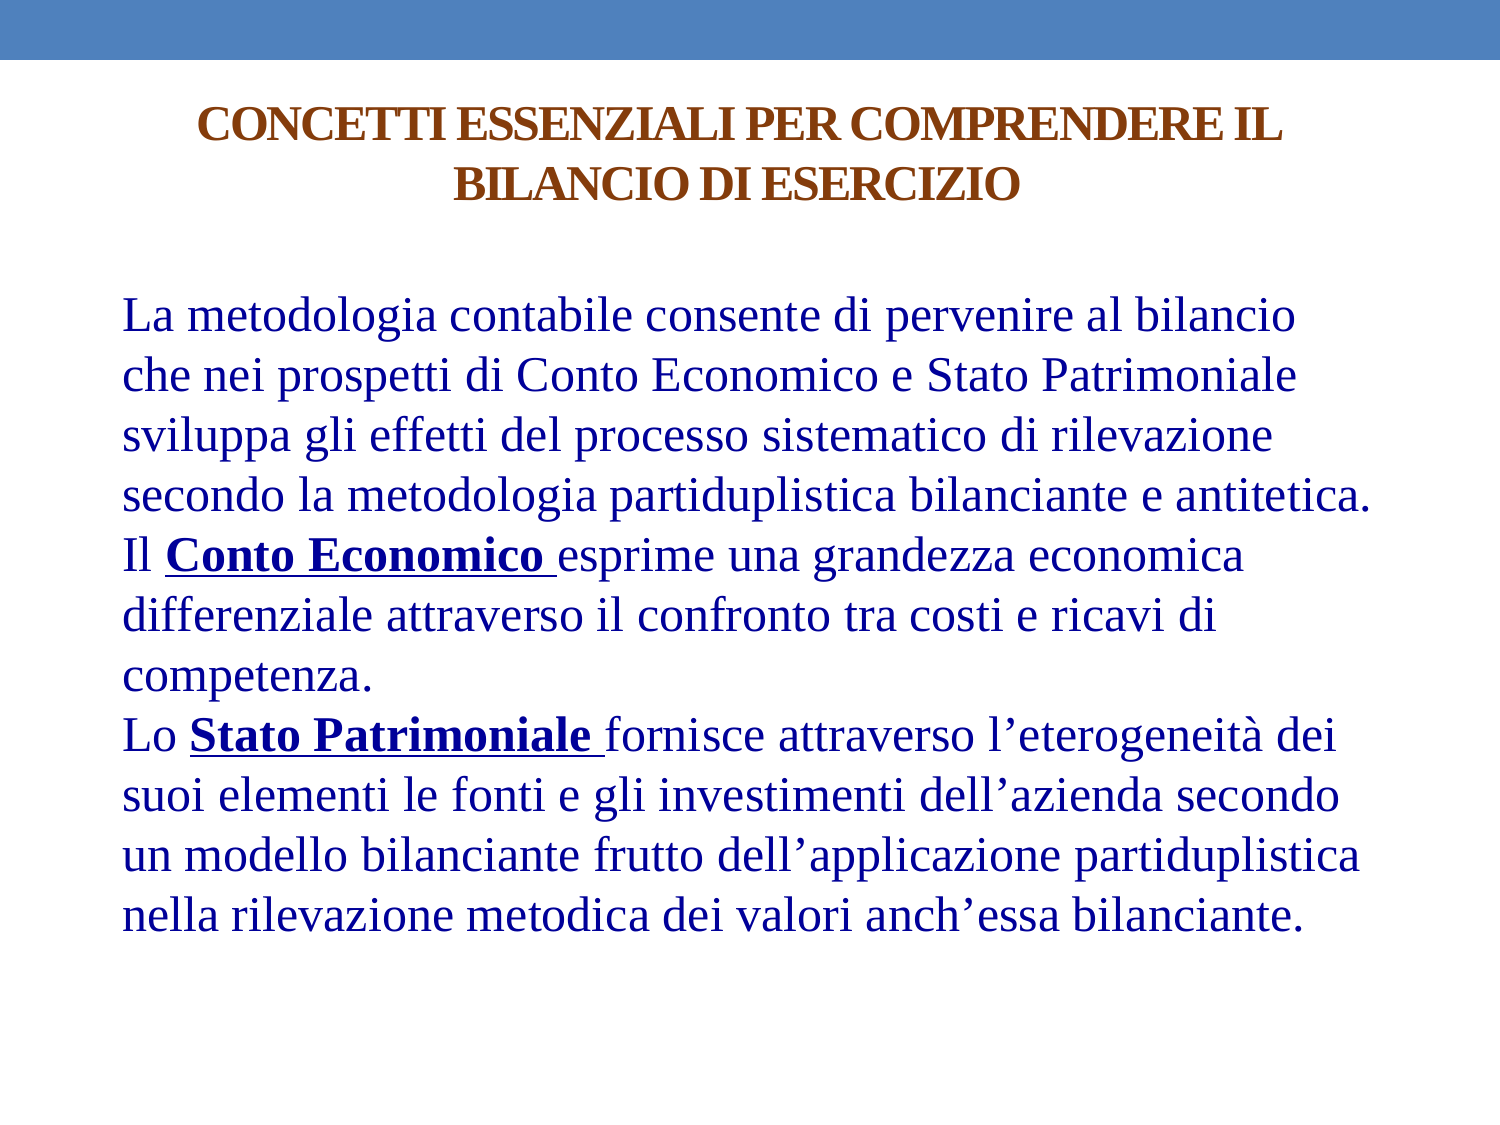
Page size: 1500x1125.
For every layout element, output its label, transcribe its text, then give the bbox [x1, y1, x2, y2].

text_box La metodologia contabile consente di pervenire al bilancio che nei prospetti di Conto Economico e Stato Patrimoniale sviluppa gli effetti del processo sistematico di rilevazione secondo la metodologia partiduplistica bilanciante e antitetica. Il Conto Economico esprime una grandezza economica differenziale attraverso il confronto tra costi e ricavi di competenza. Lo Stato Patrimoniale fornisce attraverso l’eterogeneità dei suoi elementi le fonti e gli investimenti dell’azienda secondo un modello bilanciante frutto dell’applicazione partiduplistica nella rilevazione metodica dei valori anch’essa bilanciante. [107, 274, 1393, 1010]
title CONCETTI ESSENZIALI PER COMPRENDERE IL BILANCIO DI ESERCIZIO [82, 108, 1393, 192]
